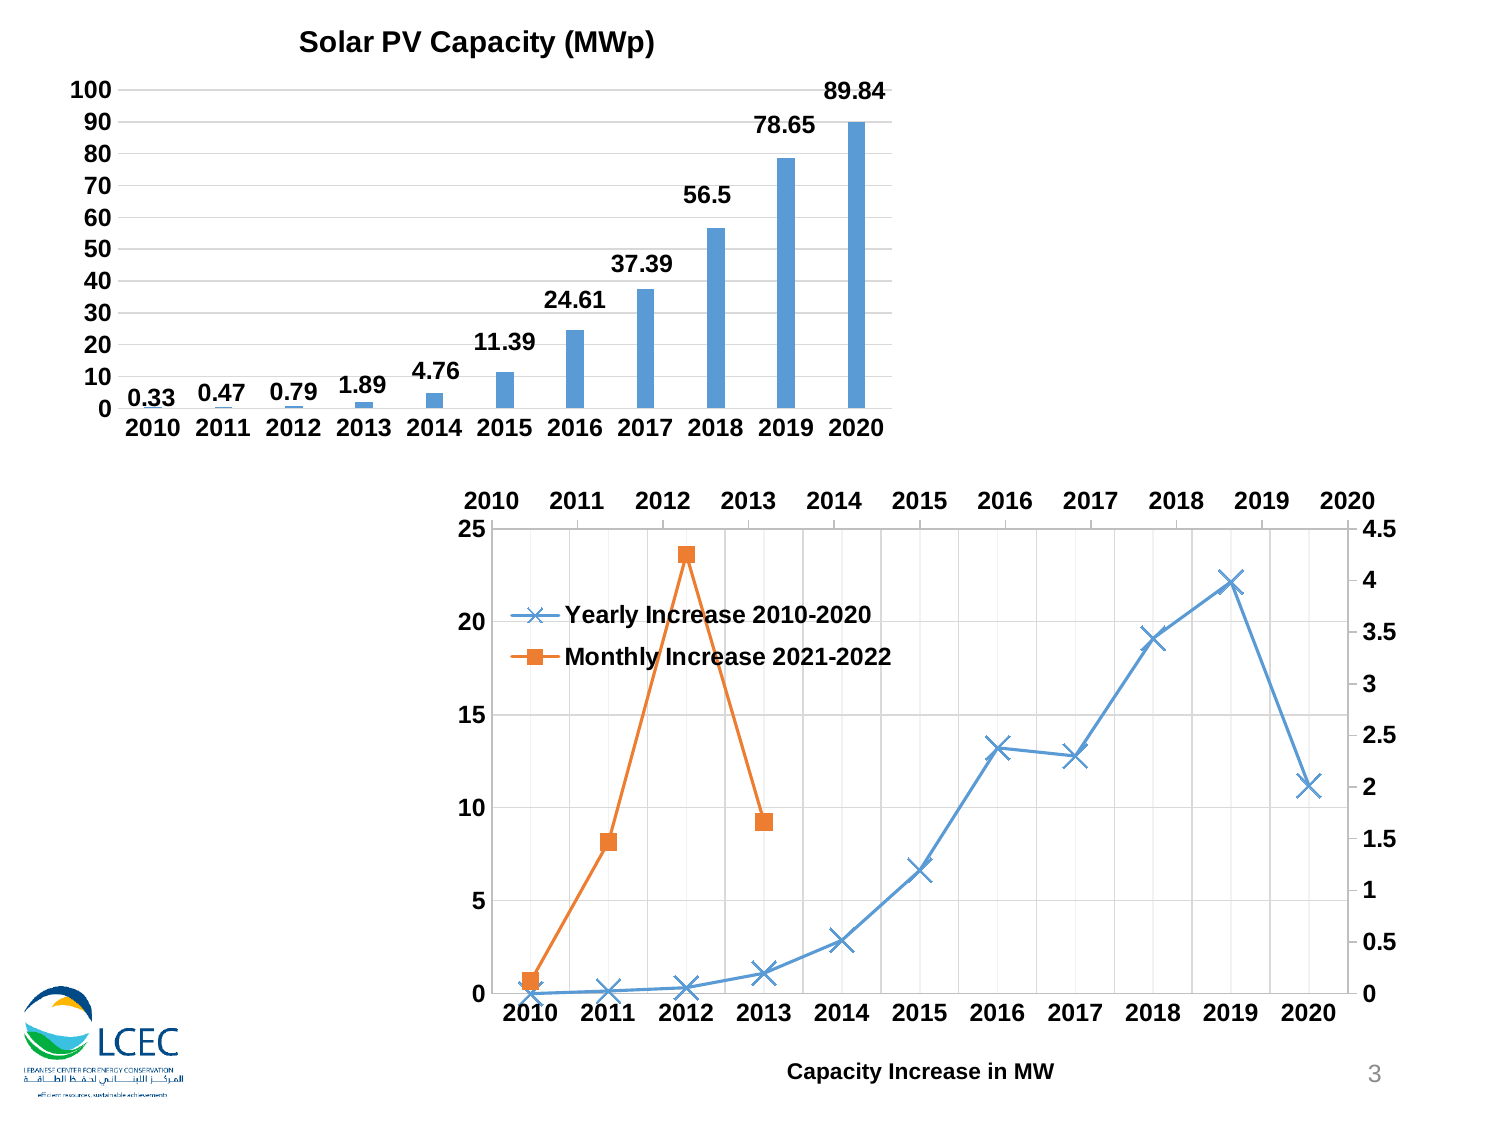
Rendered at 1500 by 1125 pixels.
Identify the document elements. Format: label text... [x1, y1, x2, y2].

chart [52, 0, 909, 450]
list Capacity Increase in MW [595, 1052, 1059, 1093]
slide_number 3 [1059, 1043, 1397, 1103]
chart [444, 484, 1397, 1043]
picture [22, 986, 184, 1099]
